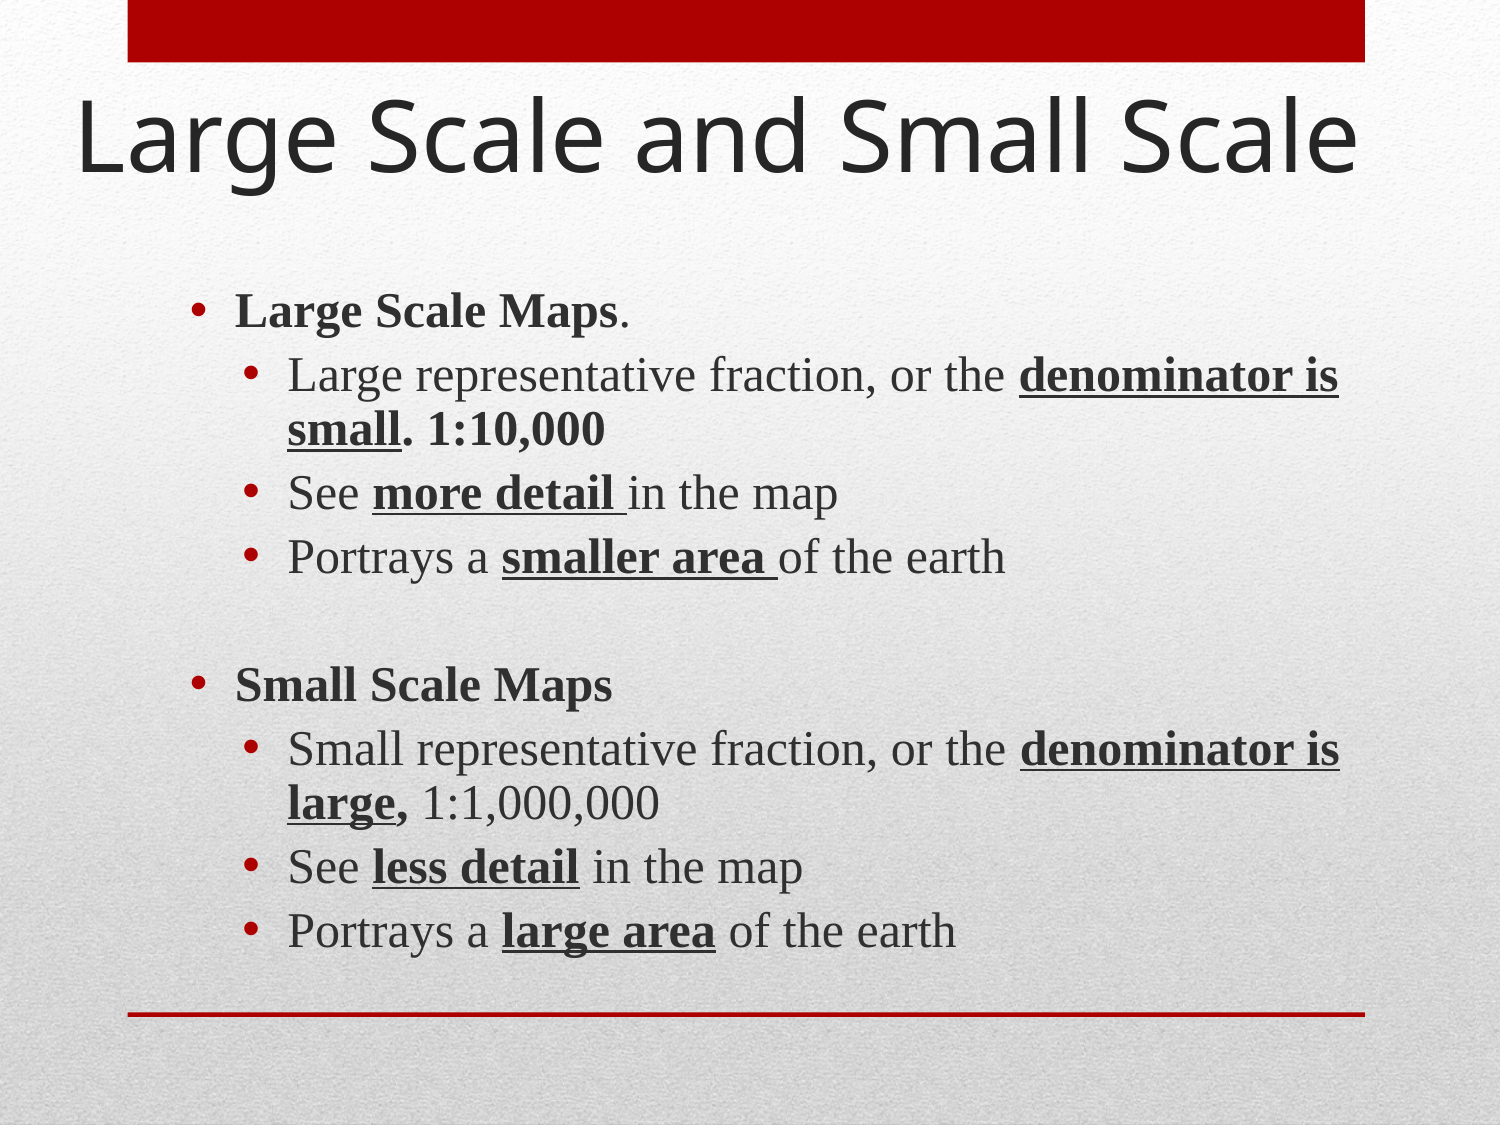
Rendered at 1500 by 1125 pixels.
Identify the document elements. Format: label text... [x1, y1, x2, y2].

list Large Scale Maps. Large representative fraction, or the denominator is small. 1:10,000 See more detail in the map Portrays a smaller area of the earth Small Scale Maps Small representative fraction, or the denominator is large, 1:1,000,000 See less detail in the map Portrays a large area of the earth [174, 249, 1363, 994]
title Large Scale and Small Scale [24, 12, 1438, 200]
